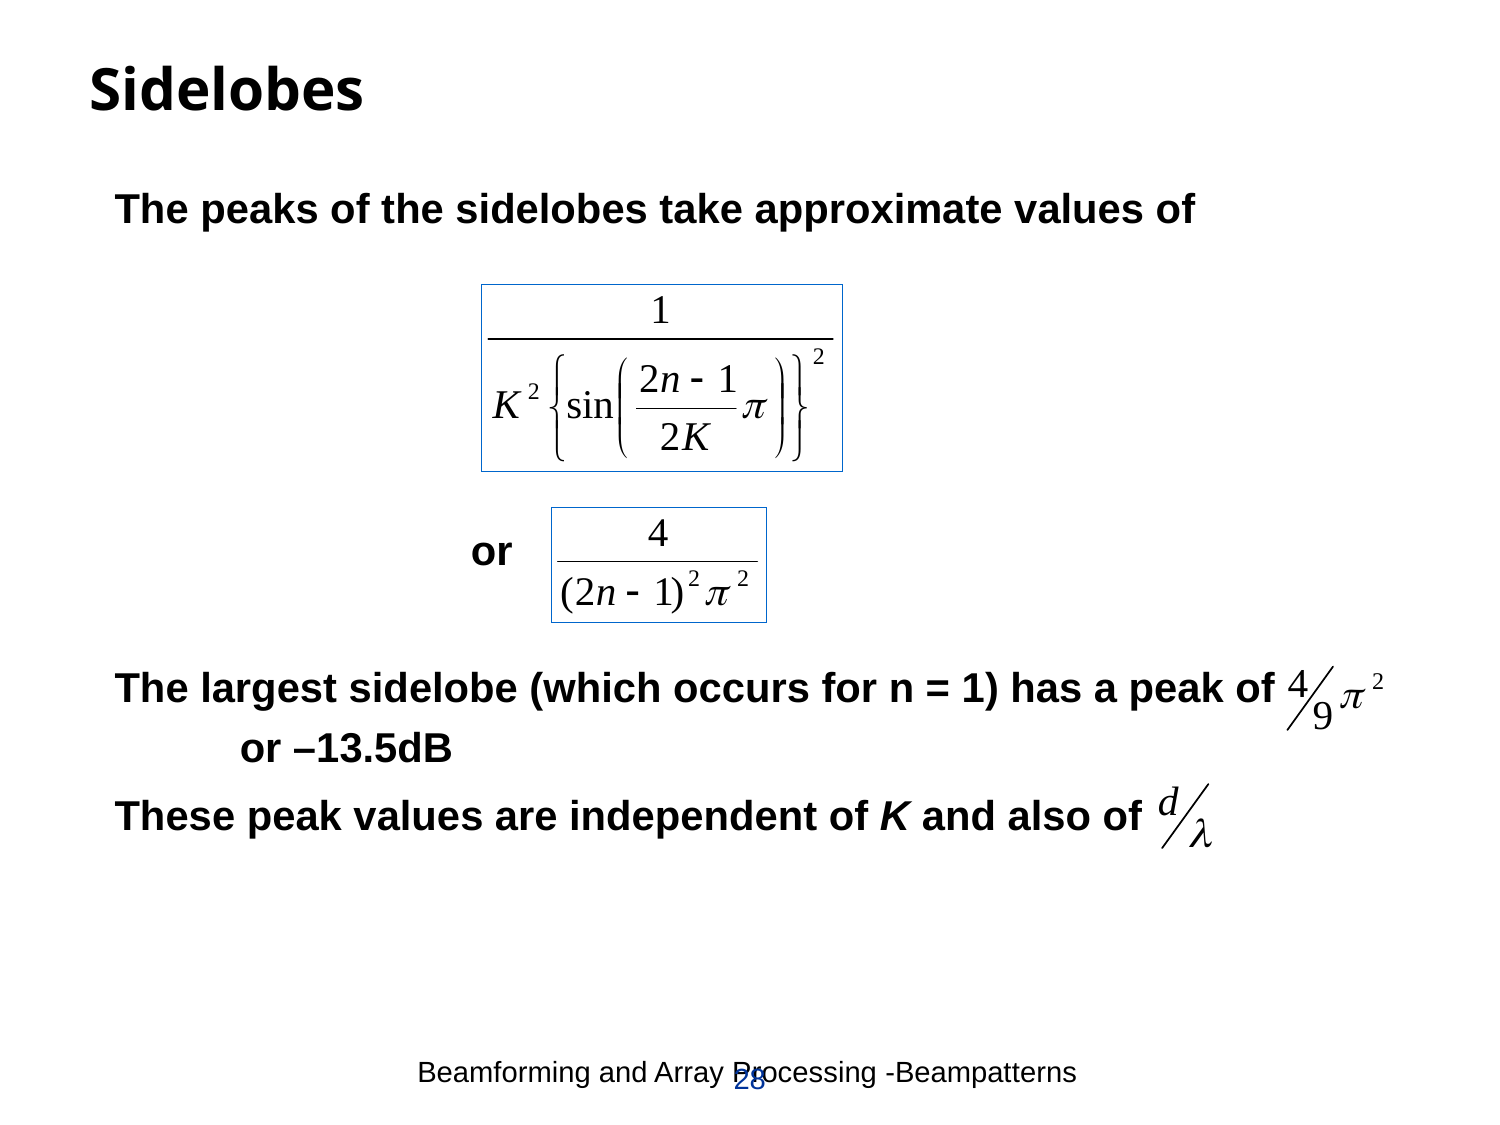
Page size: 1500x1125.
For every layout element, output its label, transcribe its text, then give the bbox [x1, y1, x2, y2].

title Sidelobes [75, 45, 1425, 233]
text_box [481, 284, 843, 472]
slide_number 28 [497, 1055, 1003, 1102]
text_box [1279, 656, 1391, 740]
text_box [1151, 774, 1222, 858]
list The peaks of the sidelobes take approximate values of or The largest sidelobe (which occurs for n = 1) has a peak of or –13.5dB These peak values are independent of K and also of [99, 164, 1359, 890]
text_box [550, 506, 767, 623]
